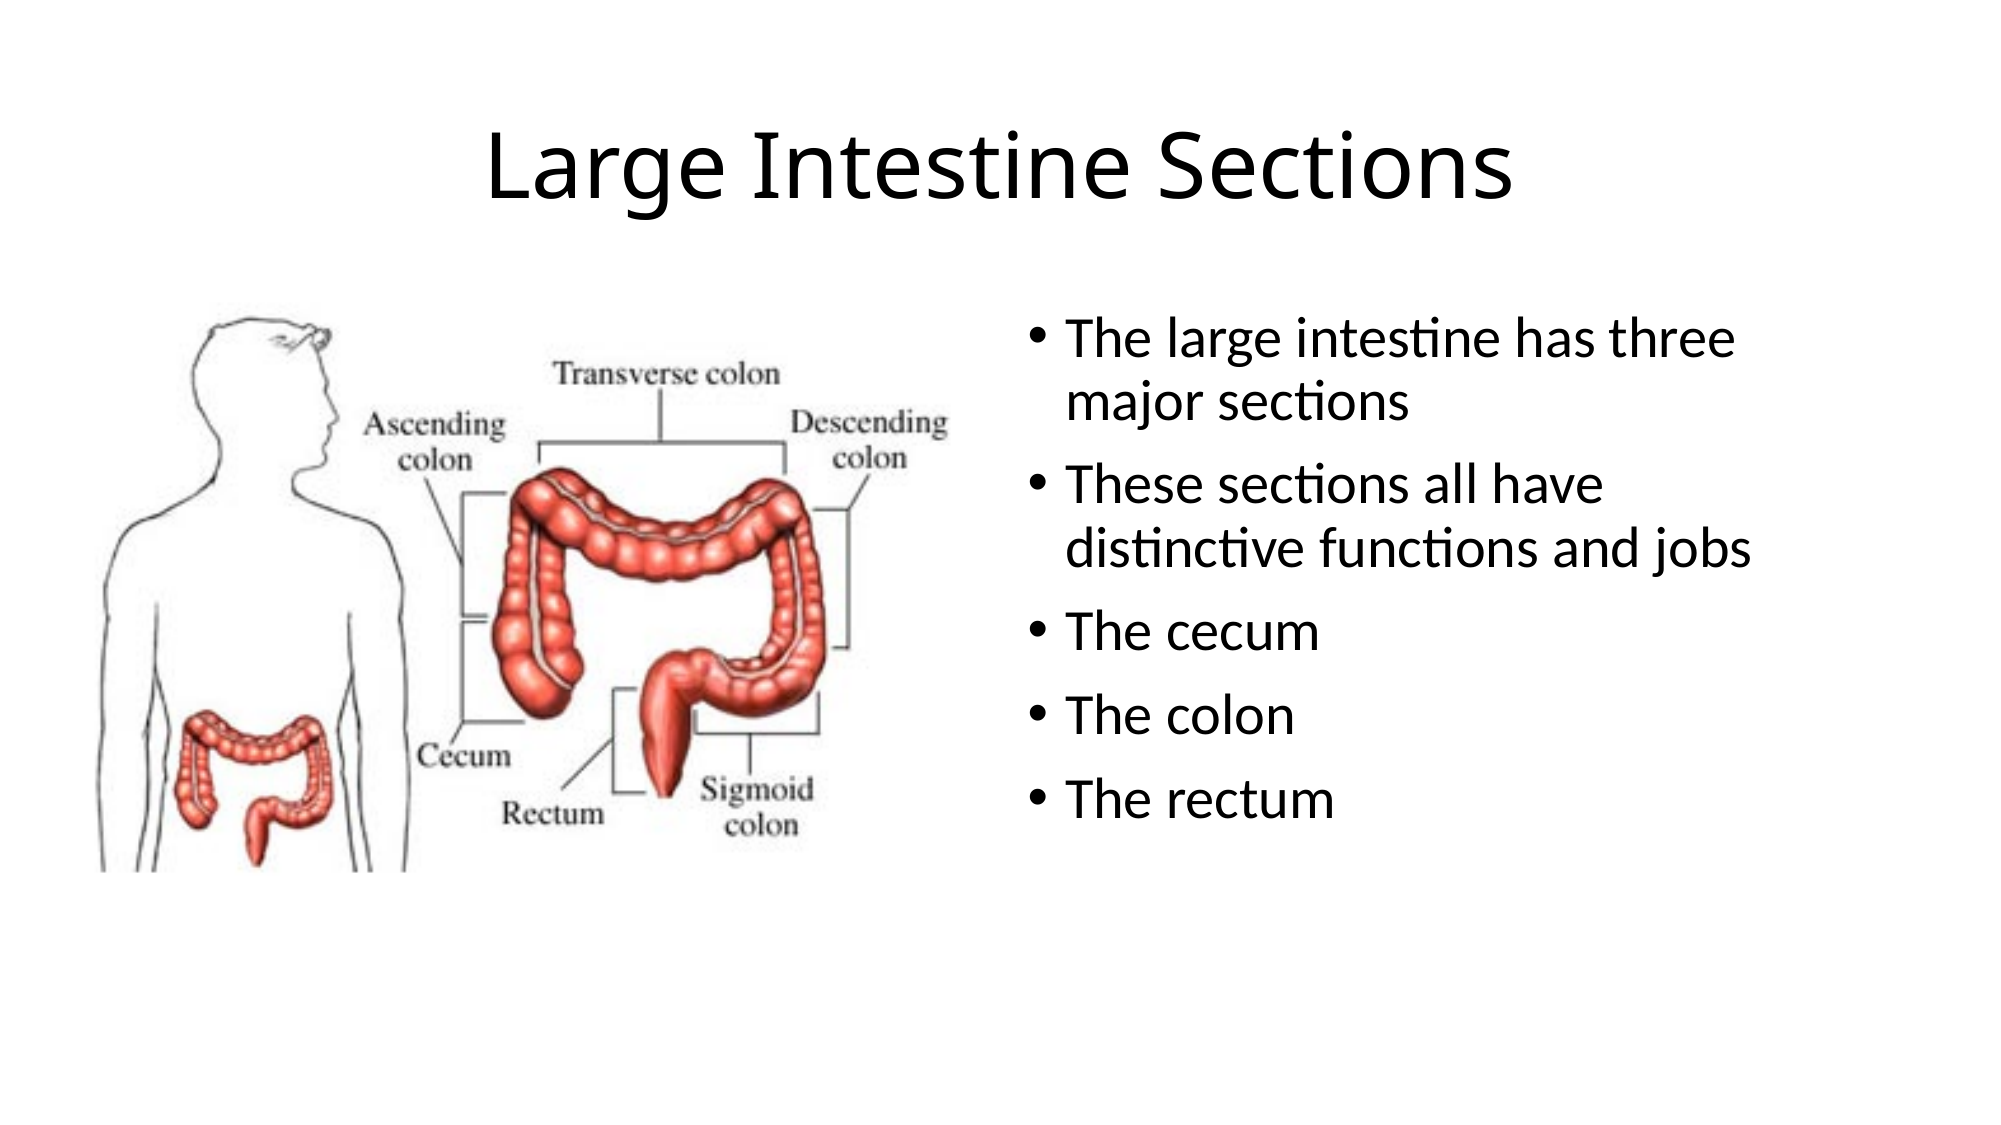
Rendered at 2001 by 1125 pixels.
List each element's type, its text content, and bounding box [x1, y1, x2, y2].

picture [76, 263, 966, 934]
title Large Intestine Sections [137, 59, 1863, 278]
list The large intestine has three major sections These sections all have distinctive functions and jobs The cecum The colon The rectum [1012, 299, 1863, 1014]
